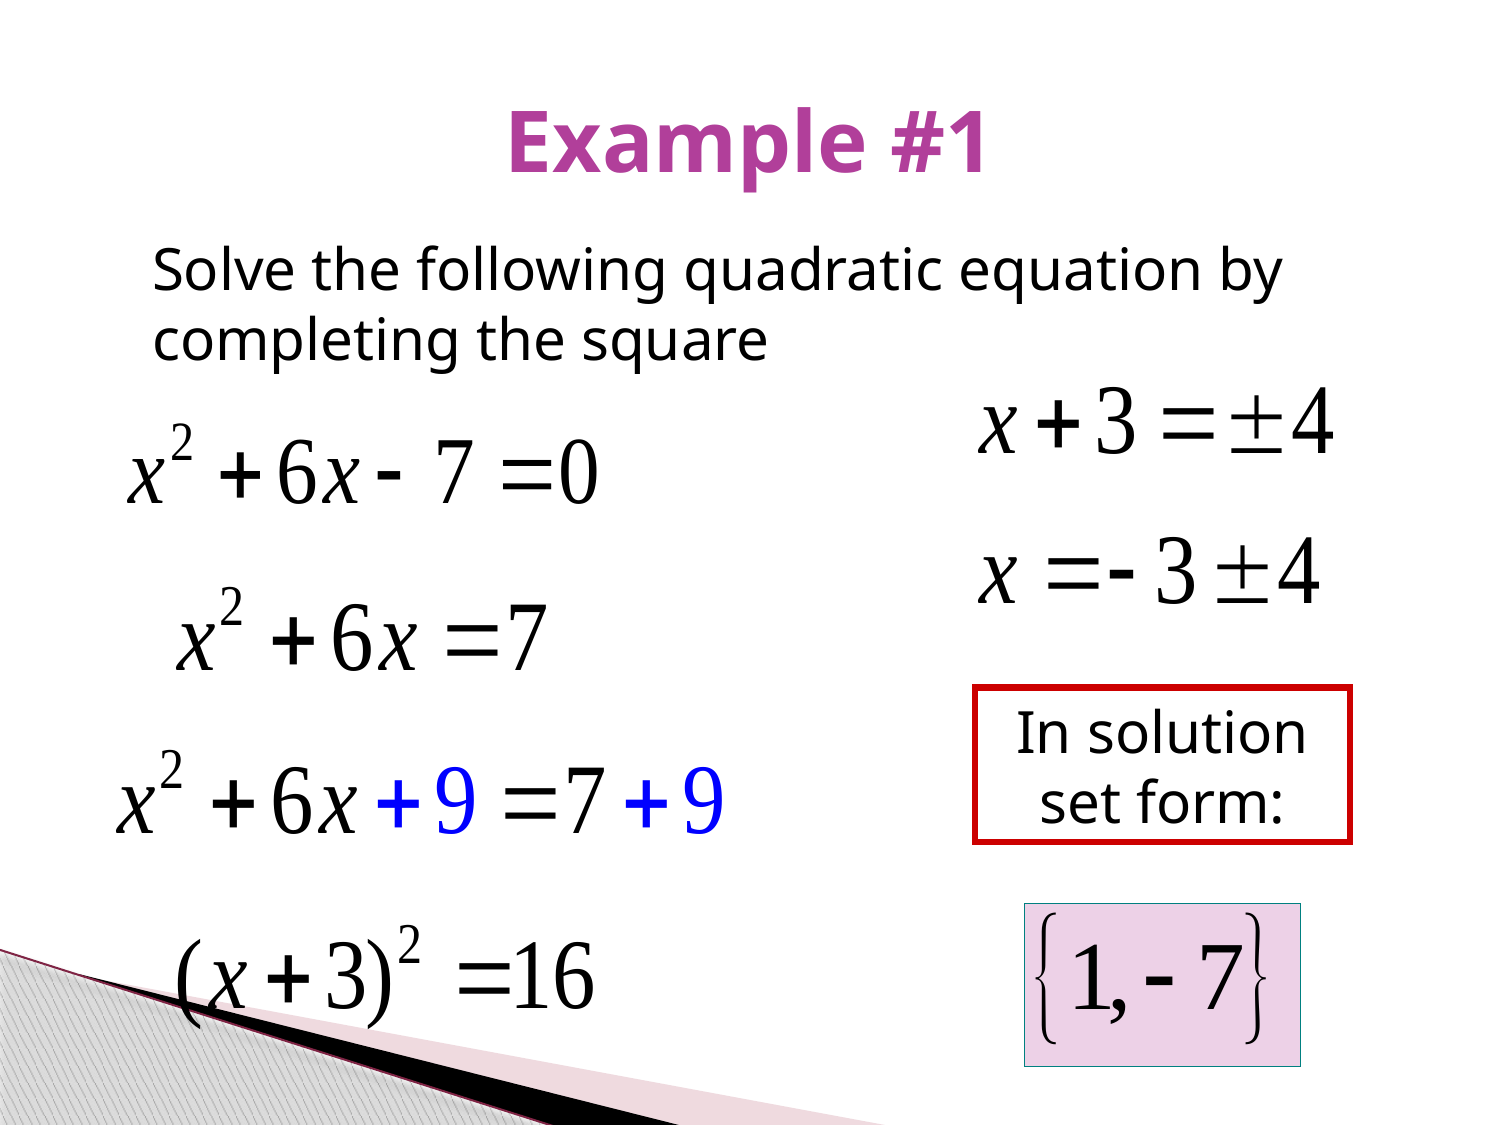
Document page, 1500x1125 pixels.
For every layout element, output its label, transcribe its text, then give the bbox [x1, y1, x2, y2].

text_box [1024, 903, 1301, 1067]
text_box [159, 562, 566, 696]
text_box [962, 362, 1347, 496]
title Example #1 [75, 45, 1425, 233]
text_box Solve the following quadratic equation by completing the square [137, 224, 1325, 380]
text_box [112, 399, 613, 529]
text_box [162, 899, 611, 1050]
text_box In solution set form: [974, 687, 1350, 843]
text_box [962, 512, 1339, 646]
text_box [99, 724, 744, 859]
